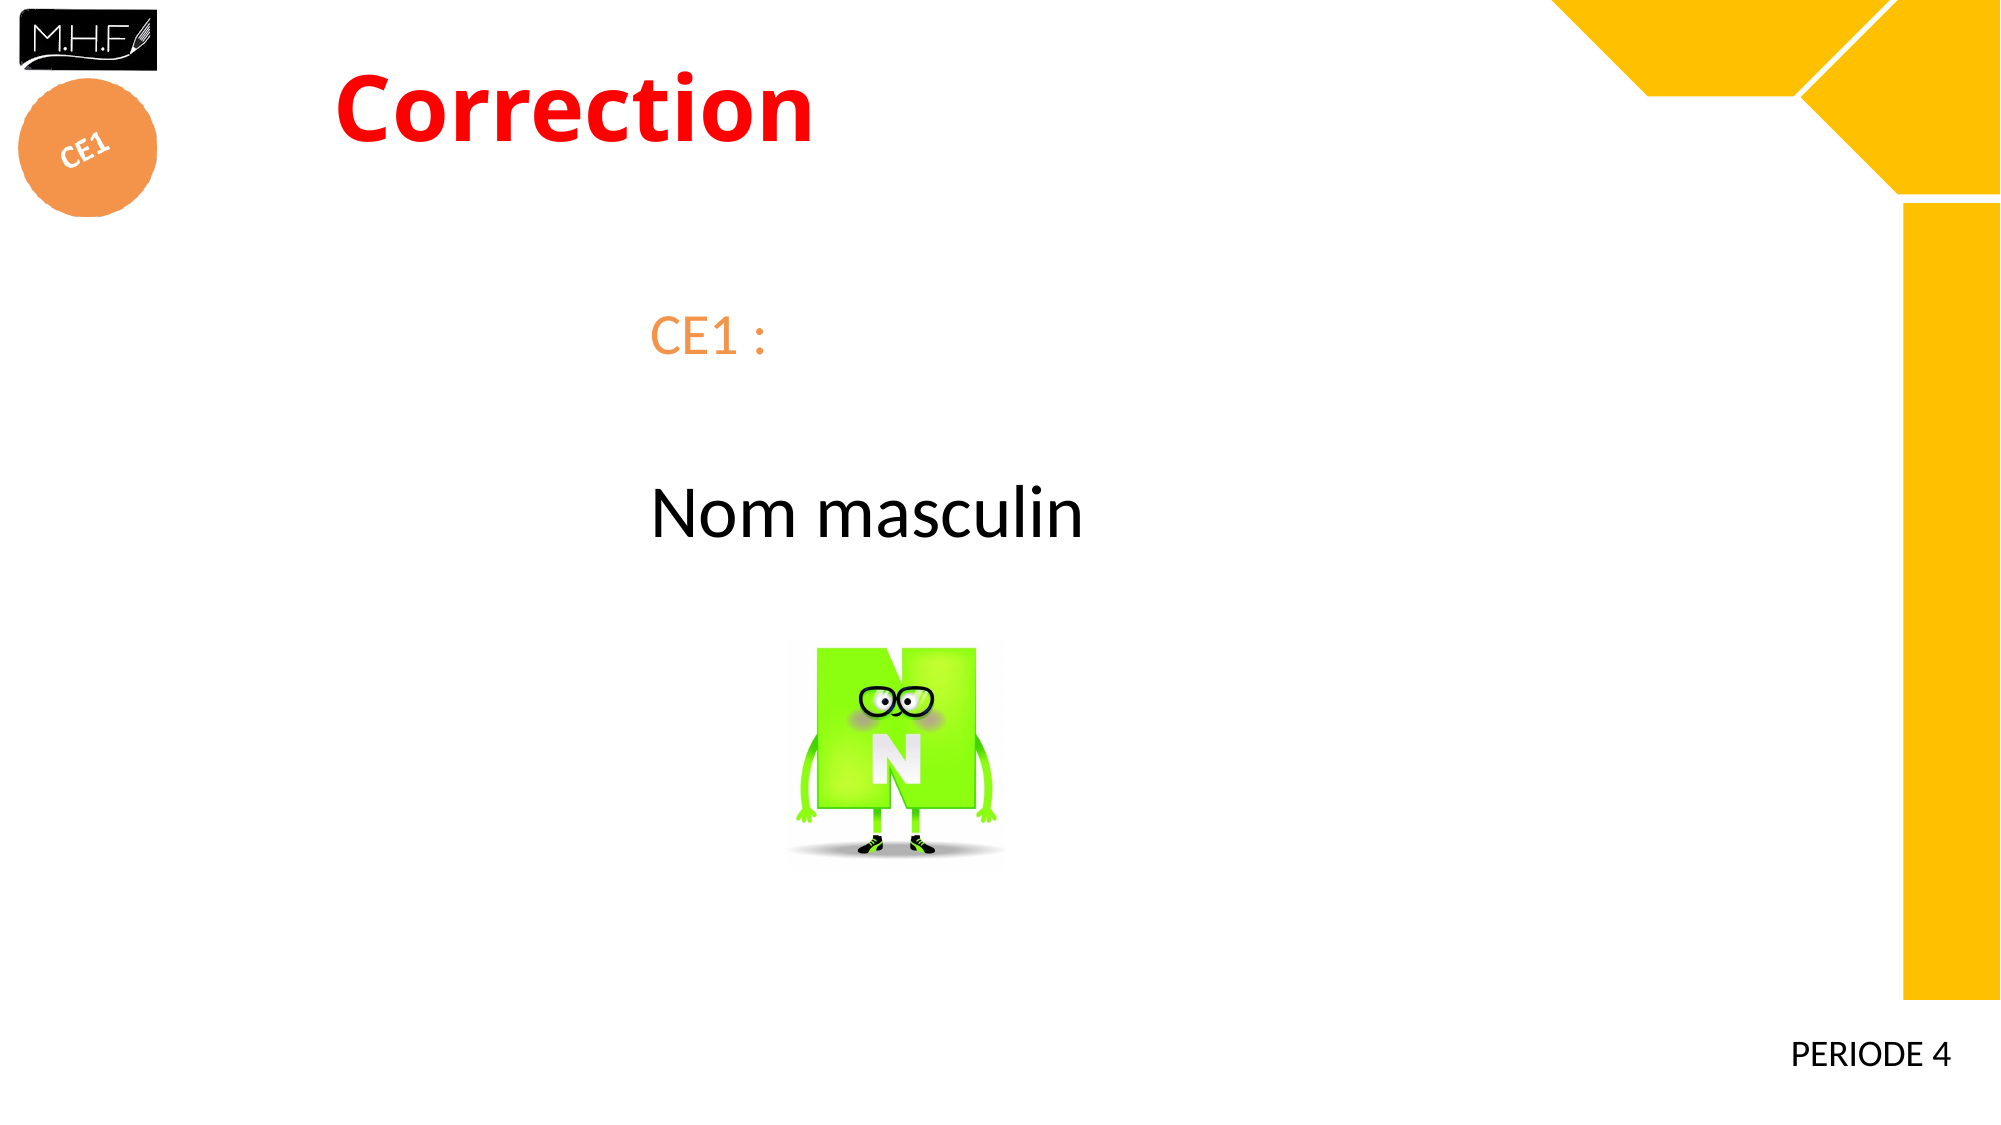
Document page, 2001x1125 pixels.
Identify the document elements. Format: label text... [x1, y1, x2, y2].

picture [786, 639, 1006, 871]
title Correction [318, 3, 1865, 221]
picture [16, 7, 157, 74]
list CE1 : Nom masculin [635, 297, 1446, 1011]
picture [18, 78, 157, 218]
text_box PERIODE 4 [1362, 1021, 1967, 1125]
text_box [1902, 202, 2000, 1001]
text_box [1549, 0, 1892, 98]
text_box [1799, 0, 2000, 196]
